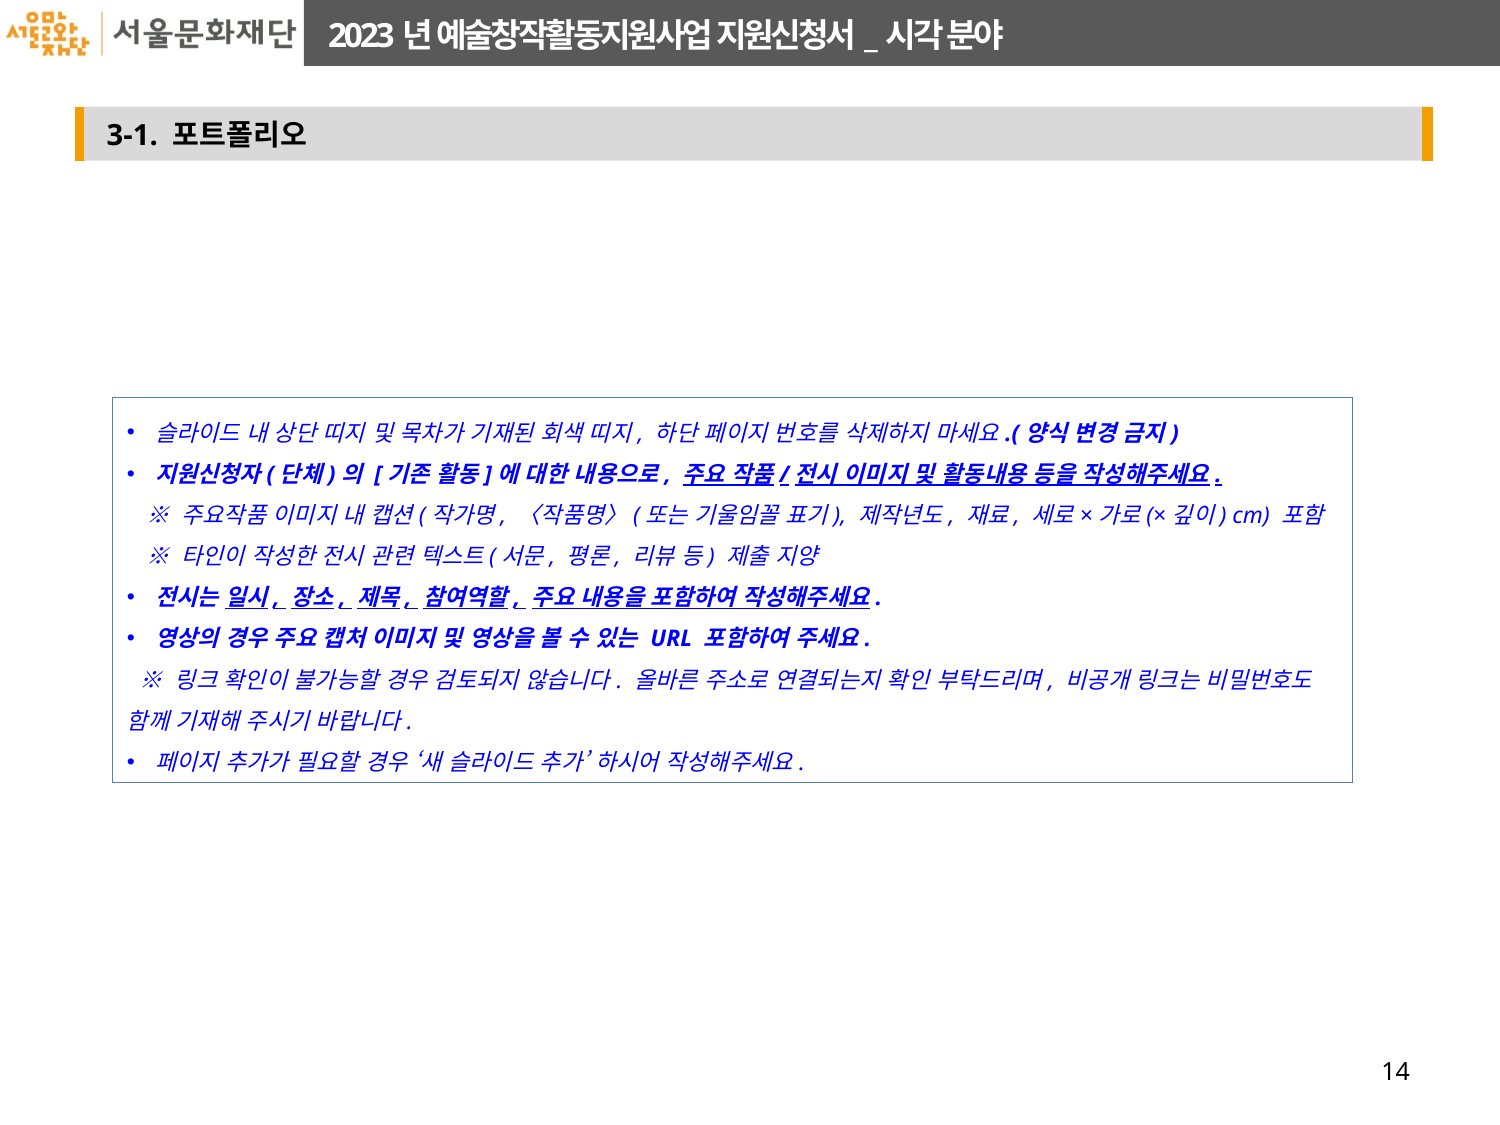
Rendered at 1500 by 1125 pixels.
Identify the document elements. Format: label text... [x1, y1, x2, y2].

picture [6, 6, 298, 61]
text_box 슬라이드 내 상단 띠지 및 목차가 기재된 회색 띠지, 하단 페이지 번호를 삭제하지 마세요.(양식 변경 금지) 지원신청자(단체)의 [기존 활동]에 대한 내용으로, 주요 작품/전시 이미지 및 활동내용 등을 작성해주세요. ※ 주요작품 이미지 내 캡션(작가명, 〈작품명〉(또는 기울임꼴 표기), 제작년도, 재료, 세로×가로(×깊이) cm) 포함 ※ 타인이 작성한 전시 관련 텍스트(서문, 평론, 리뷰 등) 제출 지양 전시는 일시, 장소, 제목, 참여역할, 주요 내용을 포함하여 작성해주세요. 영상의 경우 주요 캡처 이미지 및 영상을 볼 수 있는 URL 포함하여 주세요. ※ 링크 확인이 불가능할 경우 검토되지 않습니다. 올바른 주소로 연결되는지 확인 부탁드리며, 비공개 링크는 비밀번호도 함께 기재해 주시기 바랍니다. 페이지 추가가 필요할 경우 ‘새 슬라이드 추가’ 하시어 작성해주세요. [112, 397, 1353, 783]
slide_number 14 [1074, 1042, 1425, 1103]
